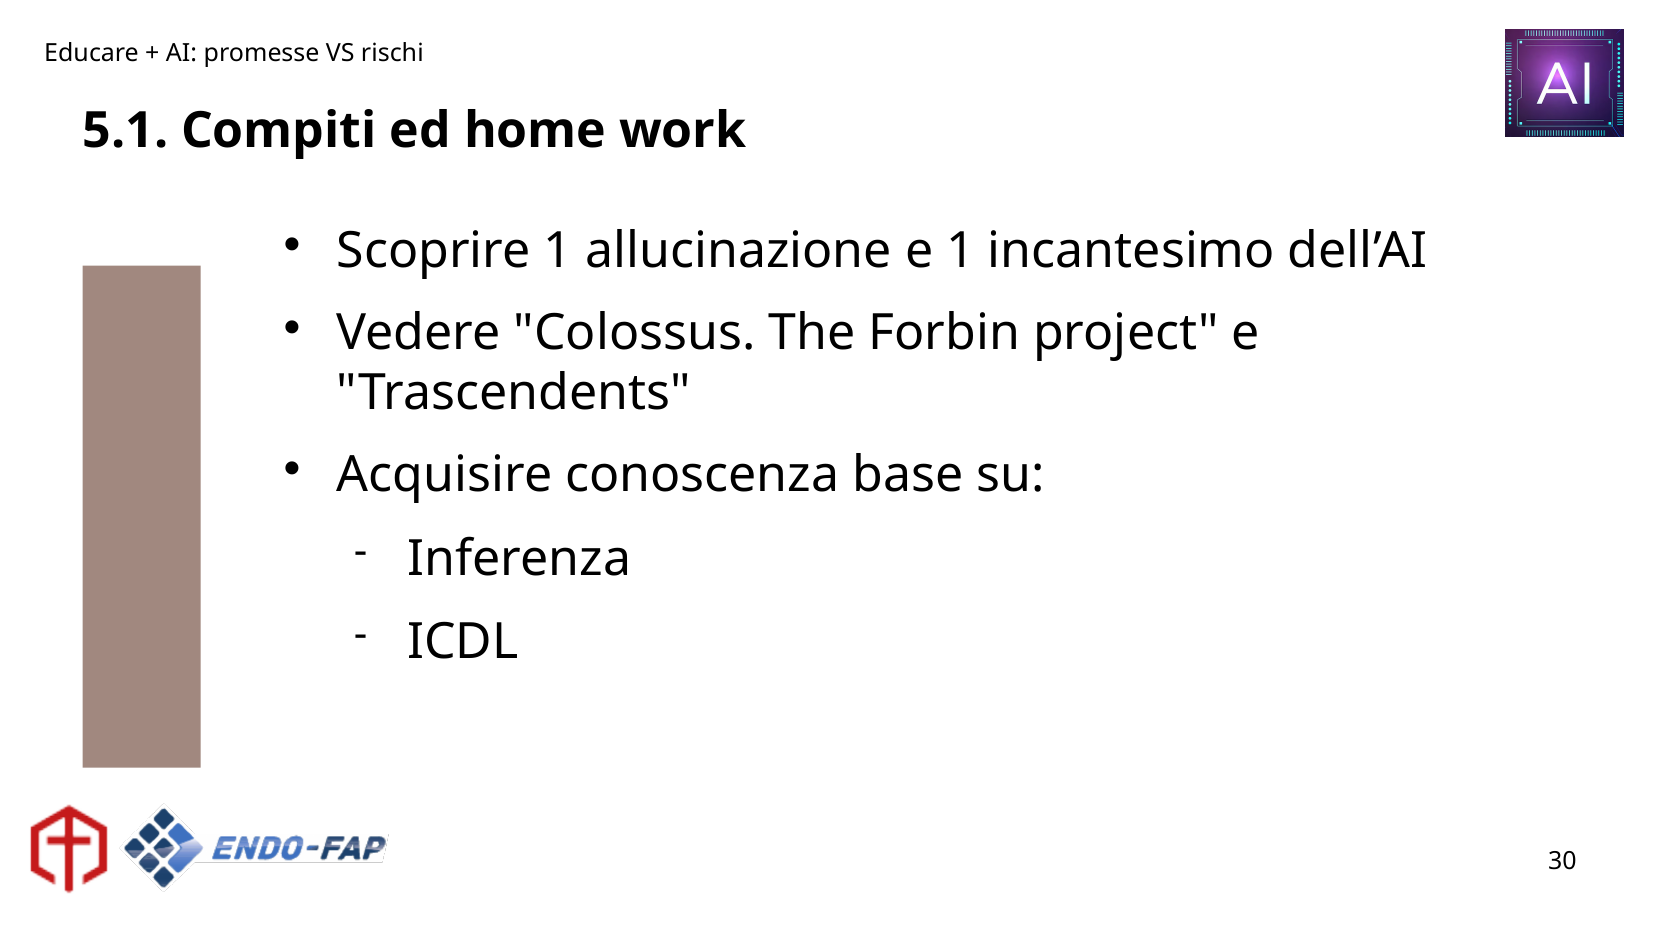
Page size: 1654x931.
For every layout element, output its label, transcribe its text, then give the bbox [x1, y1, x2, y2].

picture [29, 803, 110, 896]
picture [1505, 29, 1624, 137]
list Scoprire 1 allucinazione e 1 incantesimo dell’AI Vedere "Colossus. The Forbin project" e "Trascendents" Acquisire conoscenza base su: Inferenza ICDL [265, 217, 1571, 757]
title 5.1. Compiti ed home work [82, 82, 1571, 172]
picture [118, 803, 393, 892]
